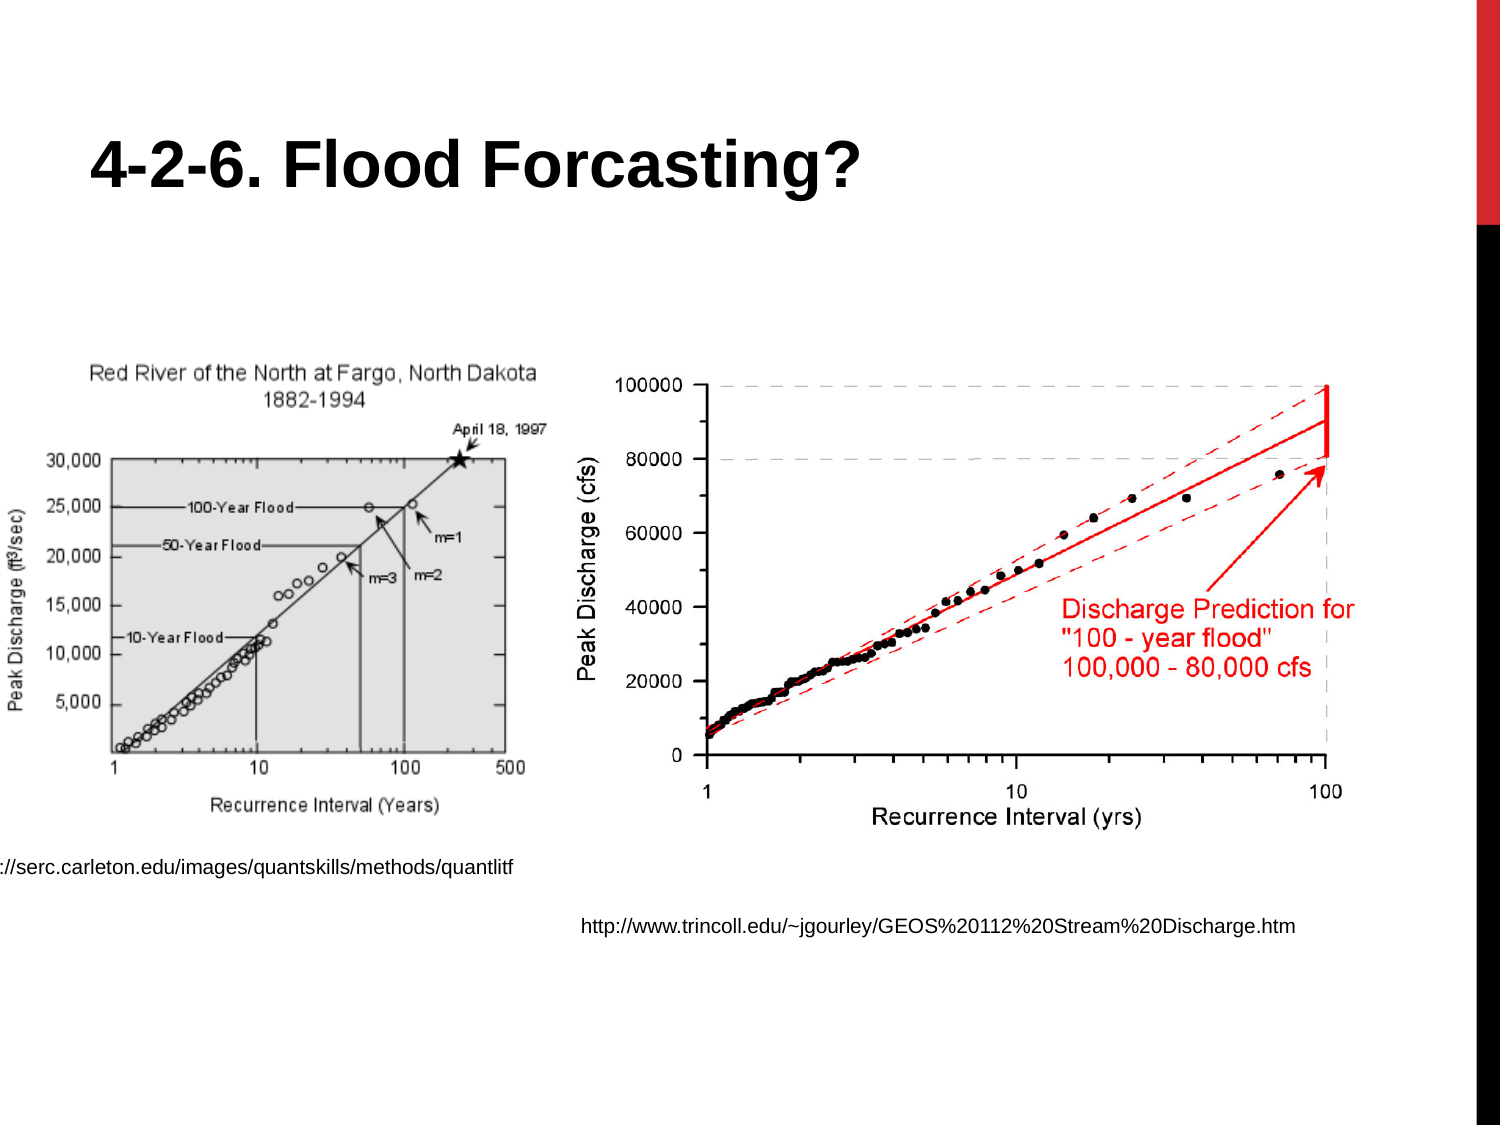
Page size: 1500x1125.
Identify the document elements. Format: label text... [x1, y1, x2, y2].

text_box http://serc.carleton.edu/images/quantskills/methods/quantlitf [0, 845, 529, 886]
picture [572, 337, 1395, 849]
list 4-2-6. Flood Forcasting? [75, 113, 1325, 1005]
text_box http://www.trincoll.edu/~jgourley/GEOS%20112%20Stream%20Discharge.htm [566, 905, 1312, 945]
picture [5, 360, 551, 817]
